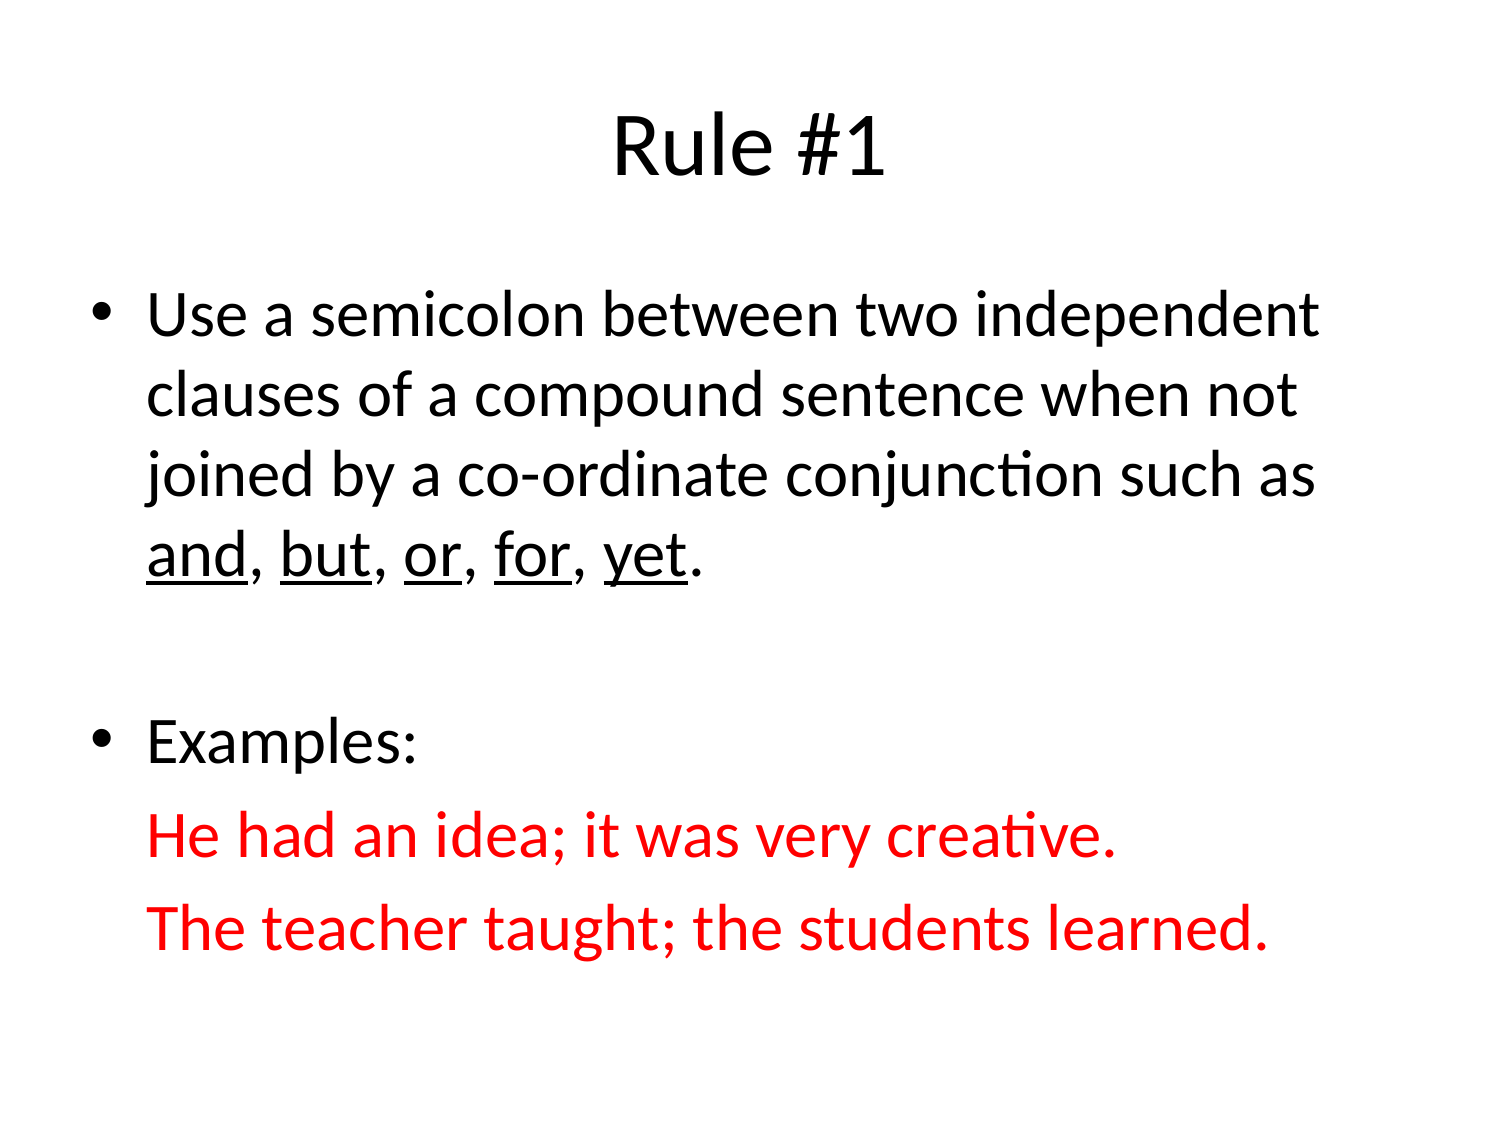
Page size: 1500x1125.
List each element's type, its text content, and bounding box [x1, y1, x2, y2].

title Rule #1 [75, 45, 1425, 233]
list Use a semicolon between two independent clauses of a compound sentence when not joined by a co-ordinate conjunction such as and, but, or, for, yet. Examples: He had an idea; it was very creative. The teacher taught; the students learned. [75, 262, 1425, 1005]
